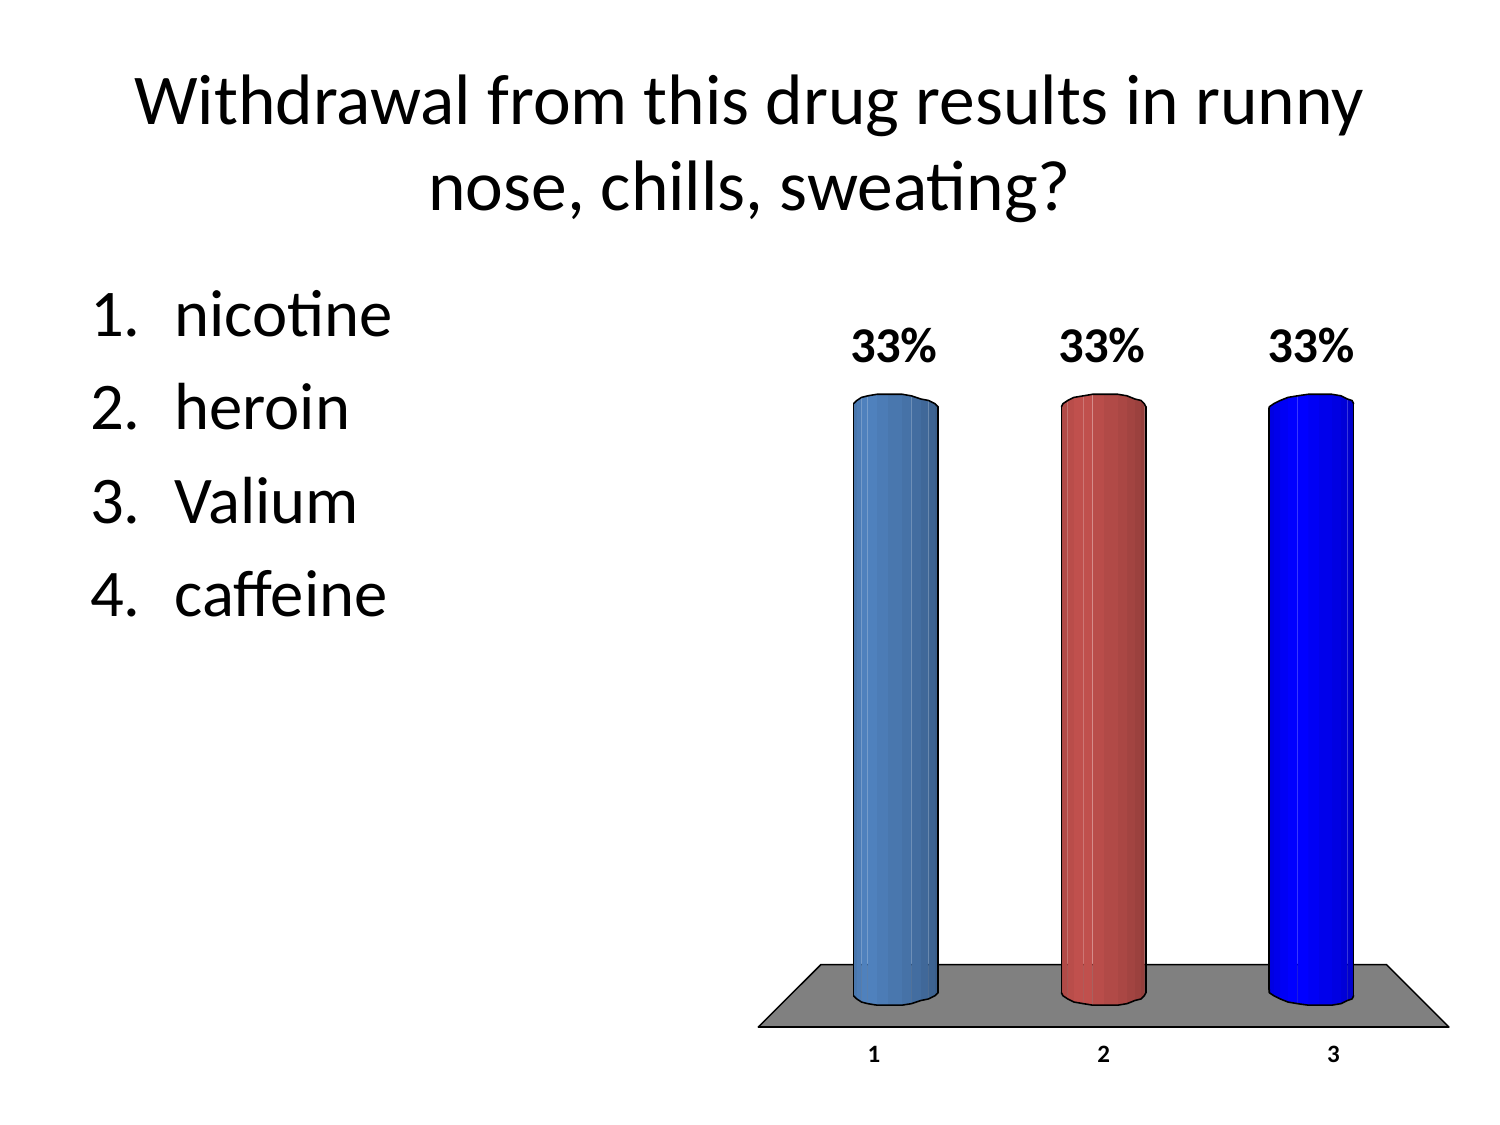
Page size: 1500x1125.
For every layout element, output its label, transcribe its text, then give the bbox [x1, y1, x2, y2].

list nicotine heroin Valium caffeine [75, 262, 750, 1005]
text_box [739, 270, 1490, 1115]
title Withdrawal from this drug results in runny nose, chills, sweating? [75, 45, 1425, 233]
